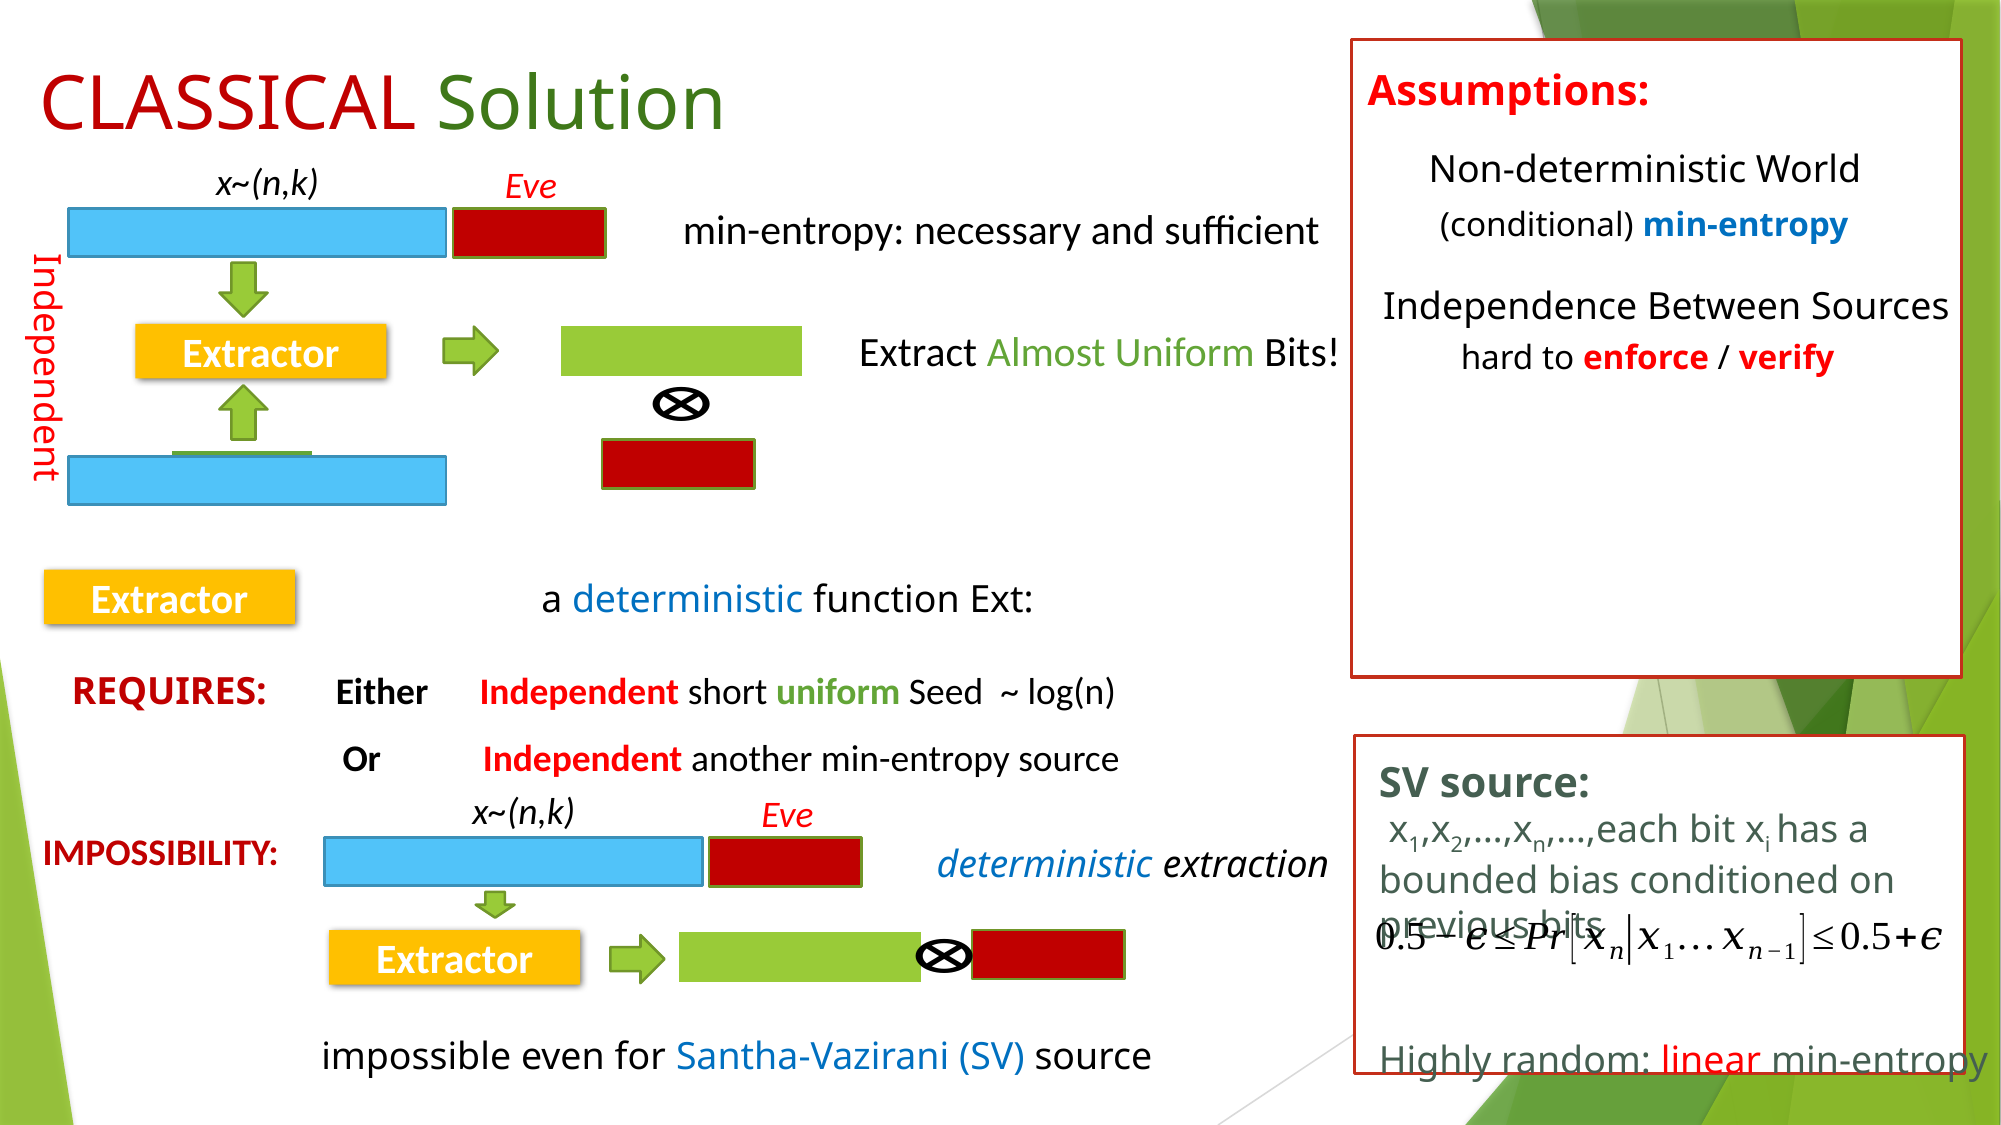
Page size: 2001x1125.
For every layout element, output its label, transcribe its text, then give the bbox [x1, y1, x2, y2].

text_box x~(n,k) [457, 779, 591, 840]
text_box [558, 323, 804, 379]
text_box impossible even for Santha-Vazirani (SV) source [306, 1024, 1168, 1085]
text_box Extractor [135, 323, 387, 379]
text_box Extract Almost Uniform Bits! [844, 316, 1375, 382]
text_box Extractor [329, 930, 581, 985]
text_box [68, 456, 446, 505]
text_box deterministic extraction [921, 832, 1289, 892]
text_box x~(n,k) [201, 150, 334, 211]
text_box CLASSICAL Solution [24, 46, 1435, 166]
text_box Assumptions: [1435, 56, 1676, 122]
text_box SV source: x1,x2,…,xn,…,each bit xi has a bounded bias conditioned on previous bits Highly random: linear min-entropy [1289, 747, 2000, 1089]
text_box Extractor [44, 569, 295, 625]
text_box IMPOSSIBILITY: [27, 820, 294, 881]
text_box [677, 930, 923, 985]
text_box [610, 935, 665, 984]
text_box [1350, 335, 1963, 679]
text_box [452, 152, 606, 258]
text_box [324, 837, 703, 886]
text_box [443, 326, 498, 375]
text_box [601, 439, 755, 489]
text_box [219, 262, 268, 317]
text_box [68, 208, 446, 257]
text_box Independent [3, 238, 80, 468]
text_box [219, 385, 268, 440]
text_box Independence Between Sources [1368, 274, 1965, 335]
text_box [1350, 38, 1963, 316]
text_box hard to enforce / verify [1446, 329, 1859, 384]
text_box min-entropy: necessary and sufficient [668, 195, 1336, 261]
text_box REQUIRES: [56, 659, 282, 720]
text_box [1353, 734, 1966, 747]
text_box [971, 930, 1125, 980]
text_box (conditional) min-entropy [1425, 195, 1873, 251]
text_box Non-deterministic World [1413, 137, 1877, 198]
text_box Either Independent short uniform Seed ~ log(n) [321, 659, 1140, 720]
text_box [475, 891, 515, 918]
text_box Or Independent another min-entropy source [327, 726, 1144, 787]
text_box [169, 449, 314, 456]
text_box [708, 782, 863, 888]
